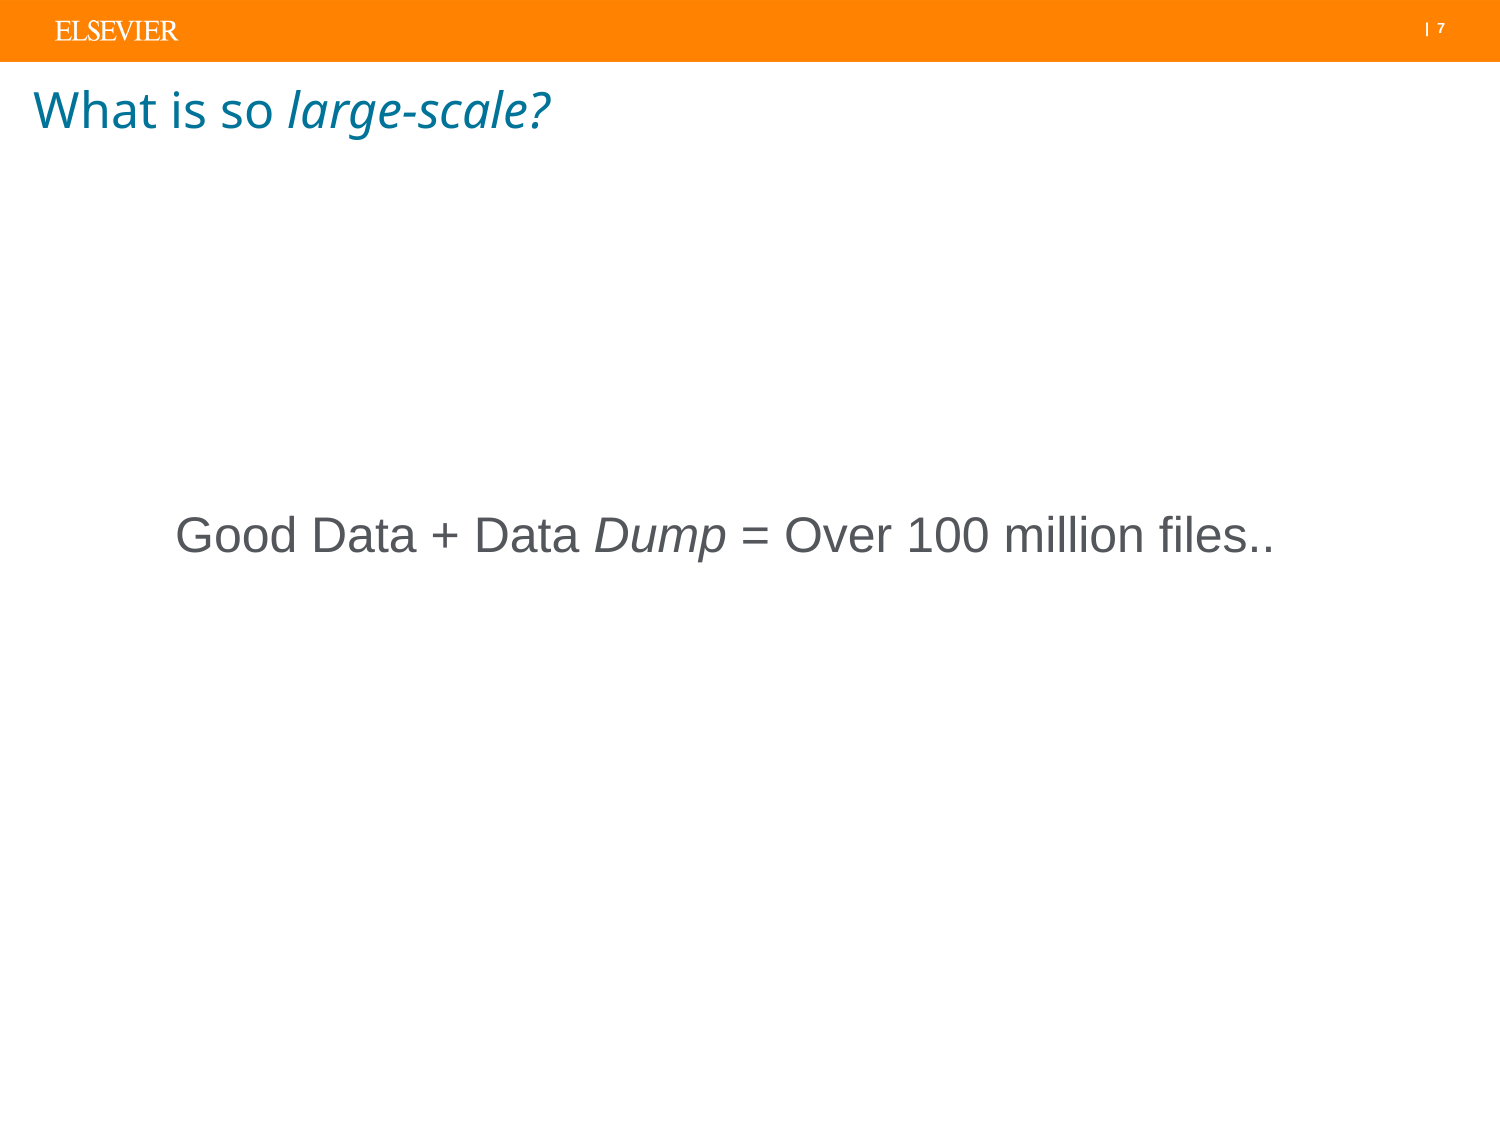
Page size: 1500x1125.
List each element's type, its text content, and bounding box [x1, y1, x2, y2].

text_box Good Data + Data Dump = Over 100 million files.. [160, 495, 1376, 571]
picture [0, 0, 1500, 62]
title What is so large-scale? [19, 73, 1376, 143]
